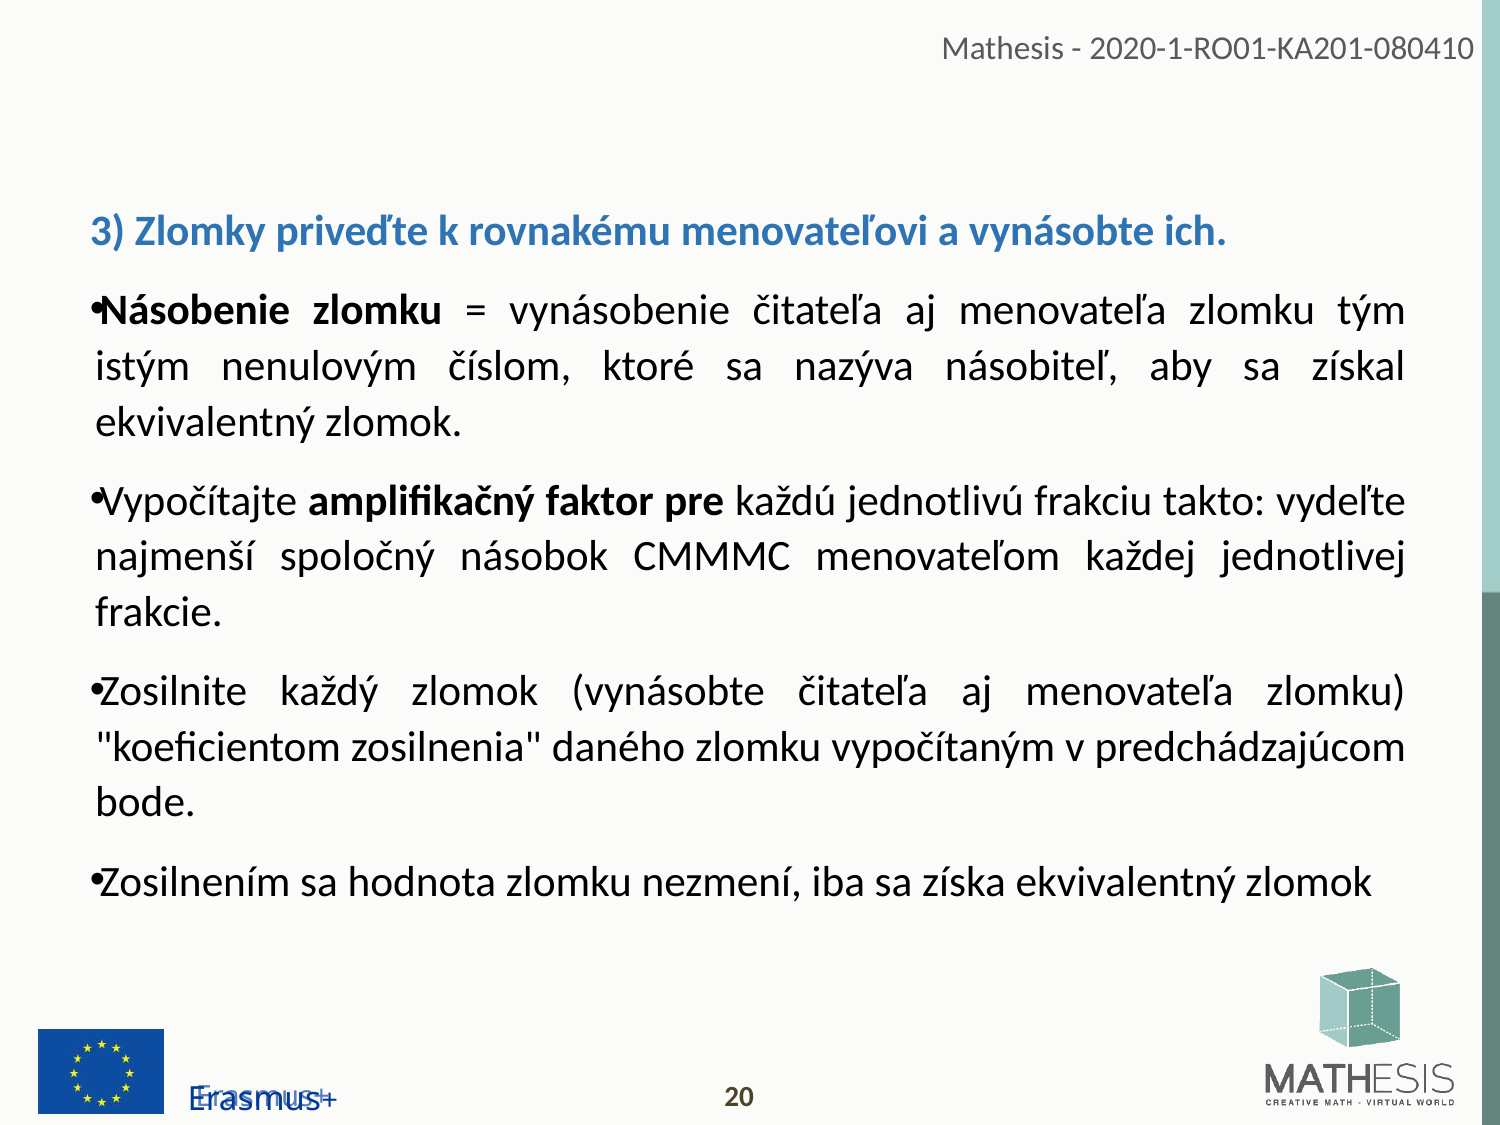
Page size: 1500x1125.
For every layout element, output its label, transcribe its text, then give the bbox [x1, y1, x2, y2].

picture [38, 1029, 164, 1114]
list 3) Zlomky priveďte k rovnakému menovateľovi a vynásobte ich. Násobenie zlomku = vynásobenie čitateľa aj menovateľa zlomku tým istým nenulovým číslom, ktoré sa nazýva násobiteľ, aby sa získal ekvivalentný zlomok. Vypočítajte amplifikačný faktor pre každú jednotlivú frakciu takto: vydeľte najmenší spoločný násobok CMMMC menovateľom každej jednotlivej frakcie. Zosilnite každý zlomok (vynásobte čitateľa aj menovateľa zlomku) "koeficientom zosilnenia" daného zlomku vypočítaným v predchádzajúcom bode. Zosilnením sa hodnota zlomku nezmení, iba sa získa ekvivalentný zlomok [75, 191, 1425, 934]
